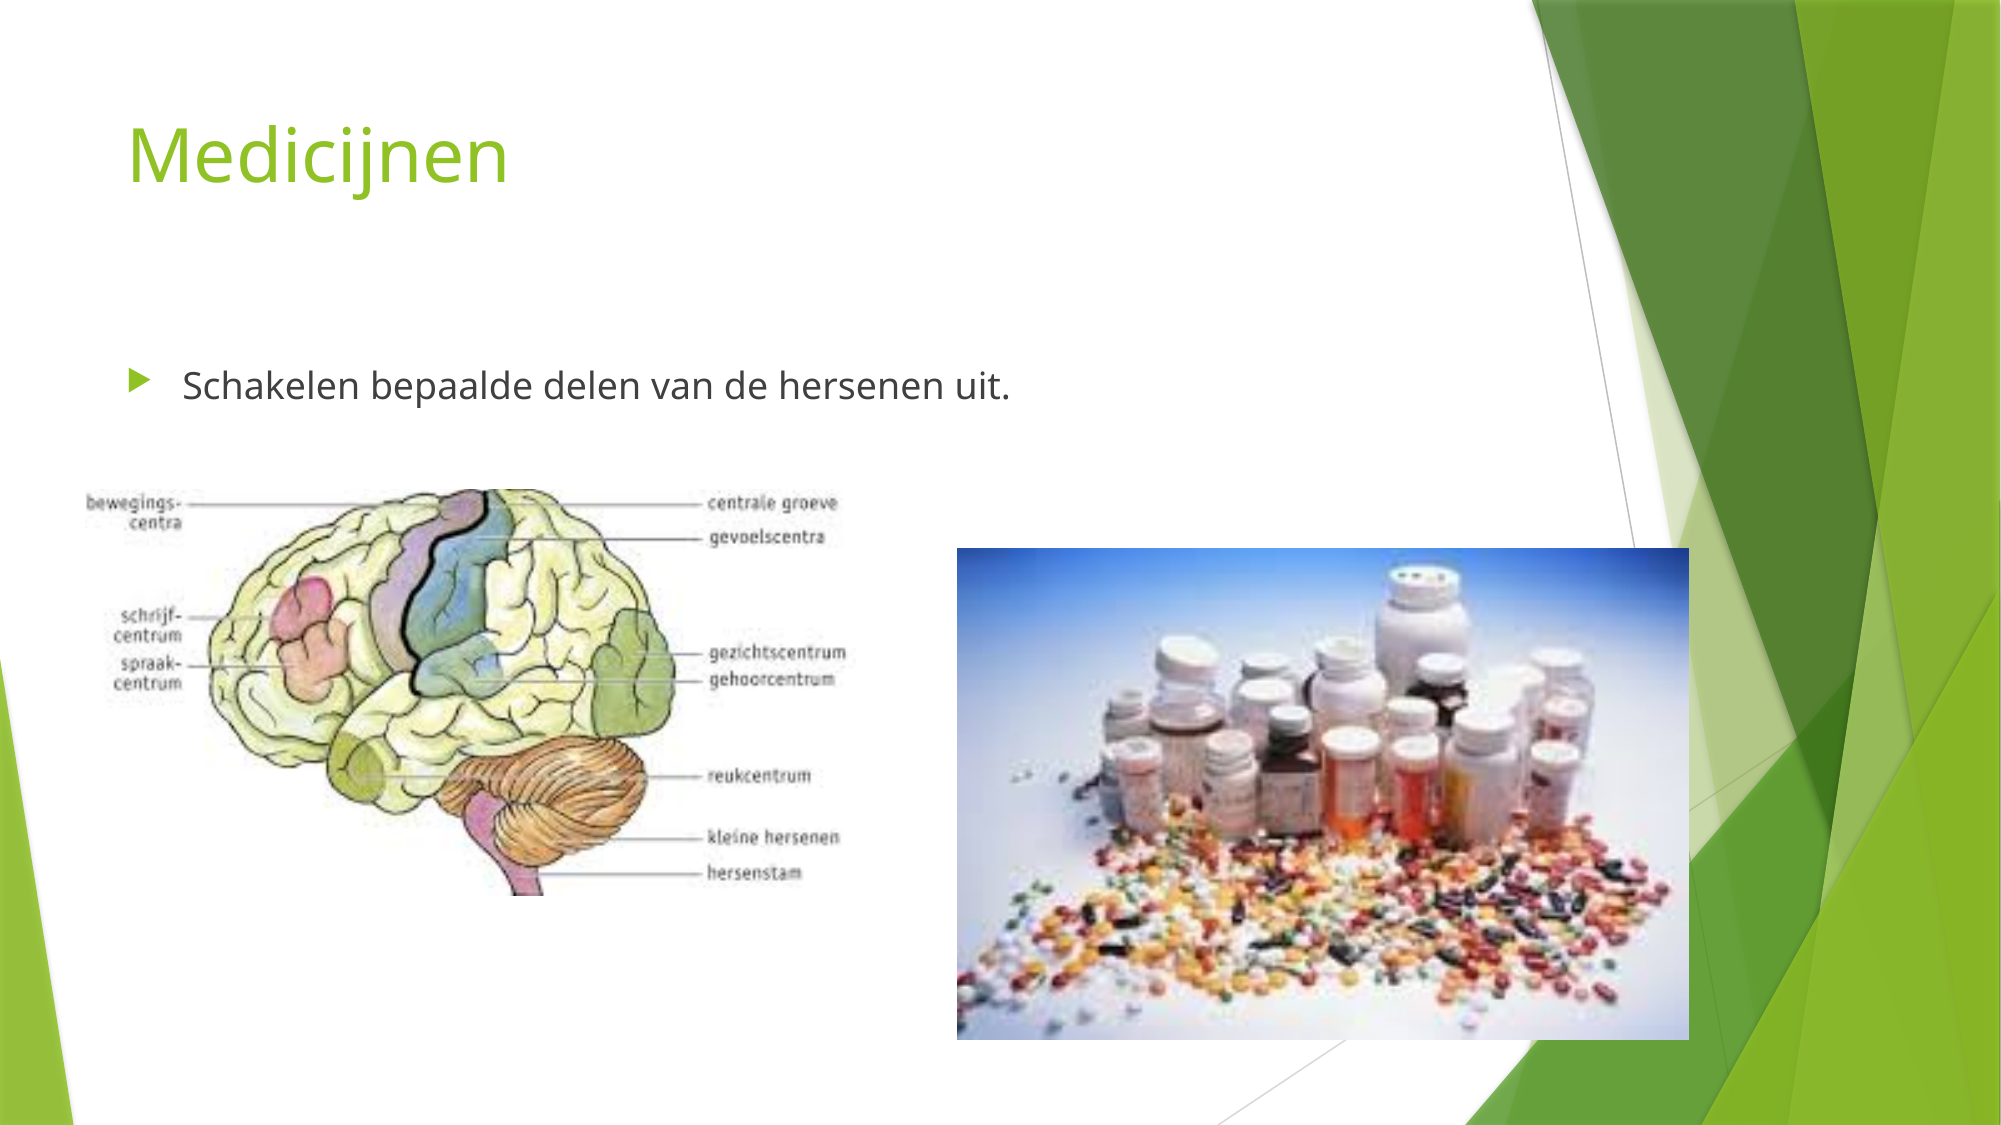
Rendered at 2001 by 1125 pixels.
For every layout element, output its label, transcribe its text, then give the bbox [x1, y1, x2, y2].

picture [85, 489, 857, 897]
title Medicijnen [111, 99, 1522, 317]
picture [956, 547, 1689, 1041]
list Schakelen bepaalde delen van de hersenen uit. [111, 354, 1522, 992]
